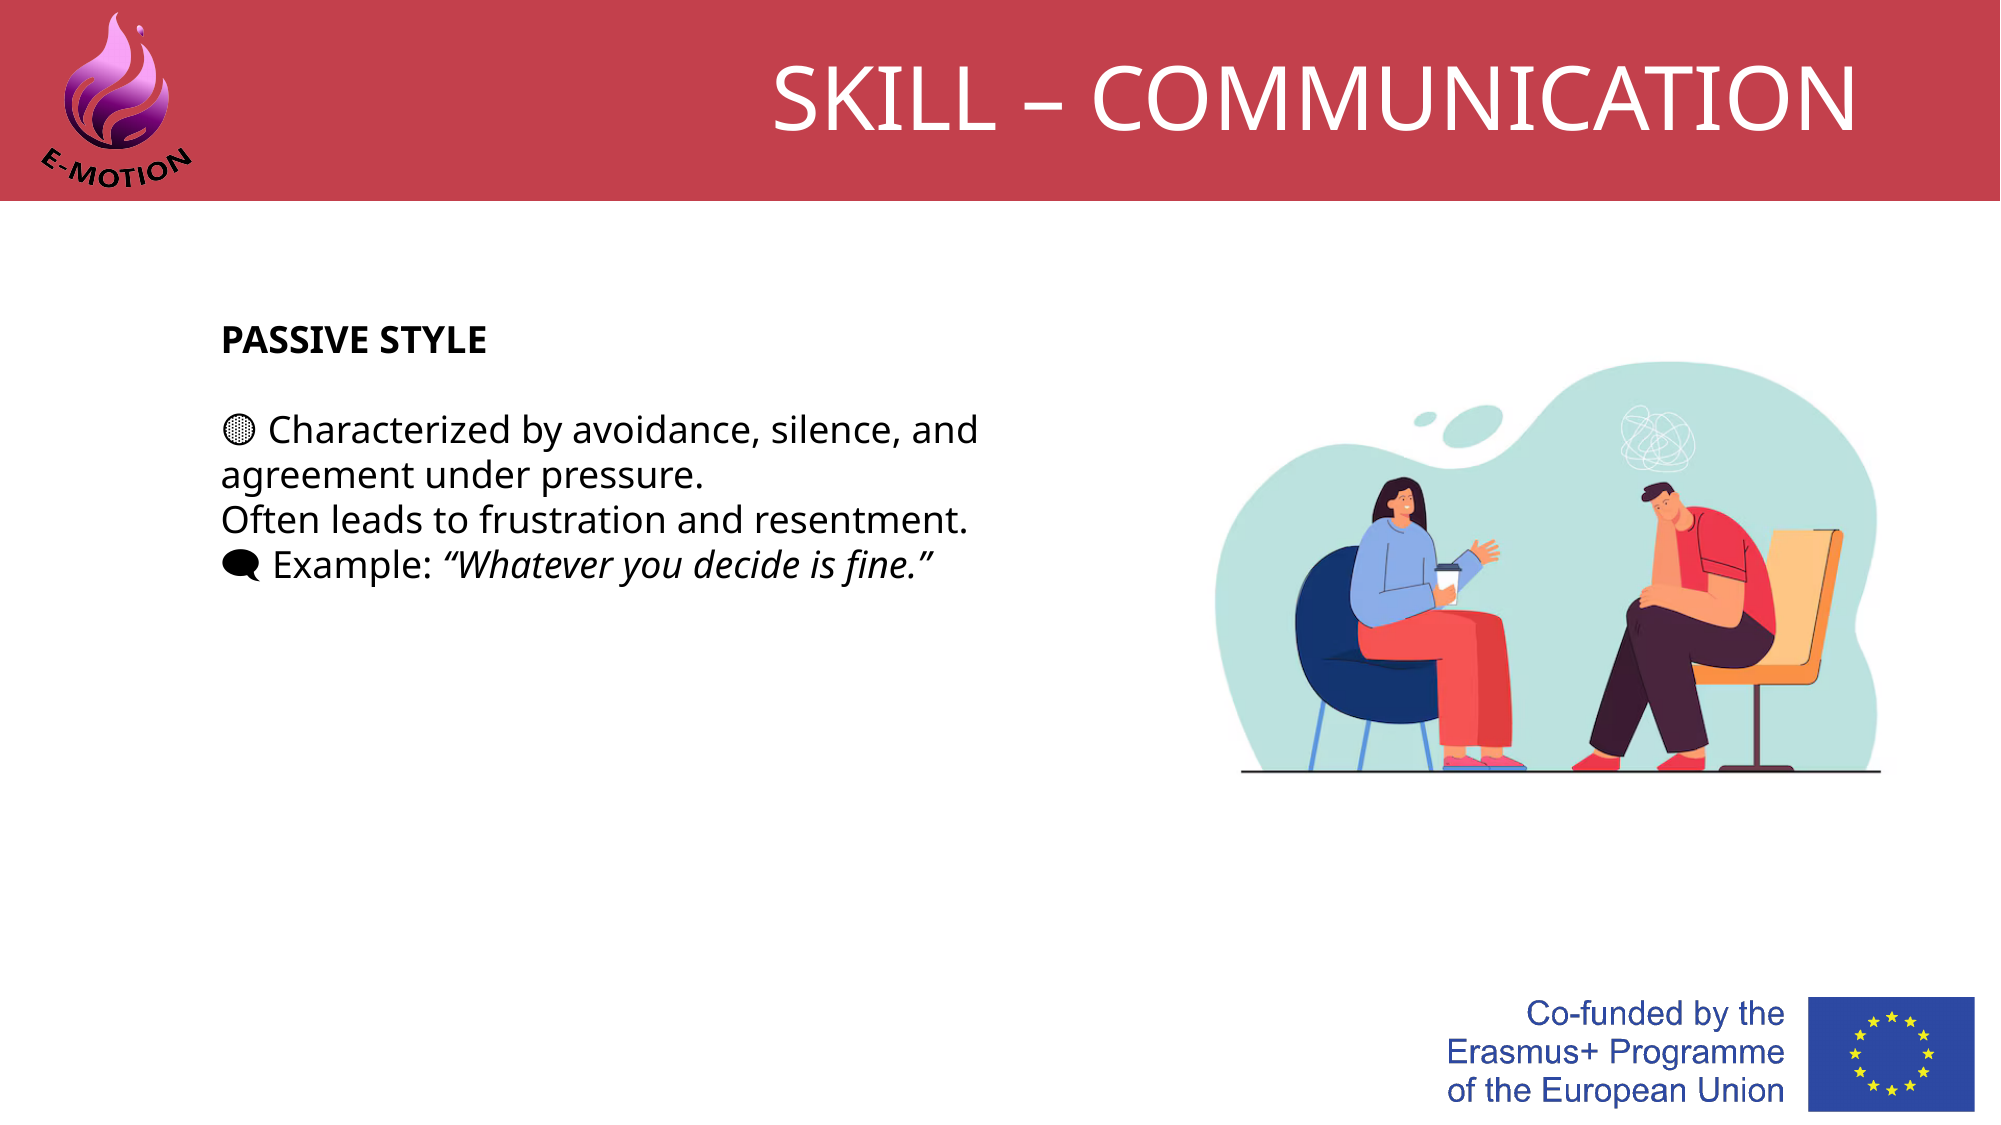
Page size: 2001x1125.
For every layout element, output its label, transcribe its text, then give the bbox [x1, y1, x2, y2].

picture [1396, 995, 1975, 1116]
text_box PASSIVE STYLE 🟡 Characterized by avoidance, silence, and agreement under pressure. Often leads to frustration and resentment. 🗨️ Example: “Whatever you decide is fine.” [205, 308, 1157, 594]
text_box SKILL – COMMUNICATION [618, 34, 1878, 308]
picture [0, 0, 253, 247]
picture [1162, 290, 1934, 817]
